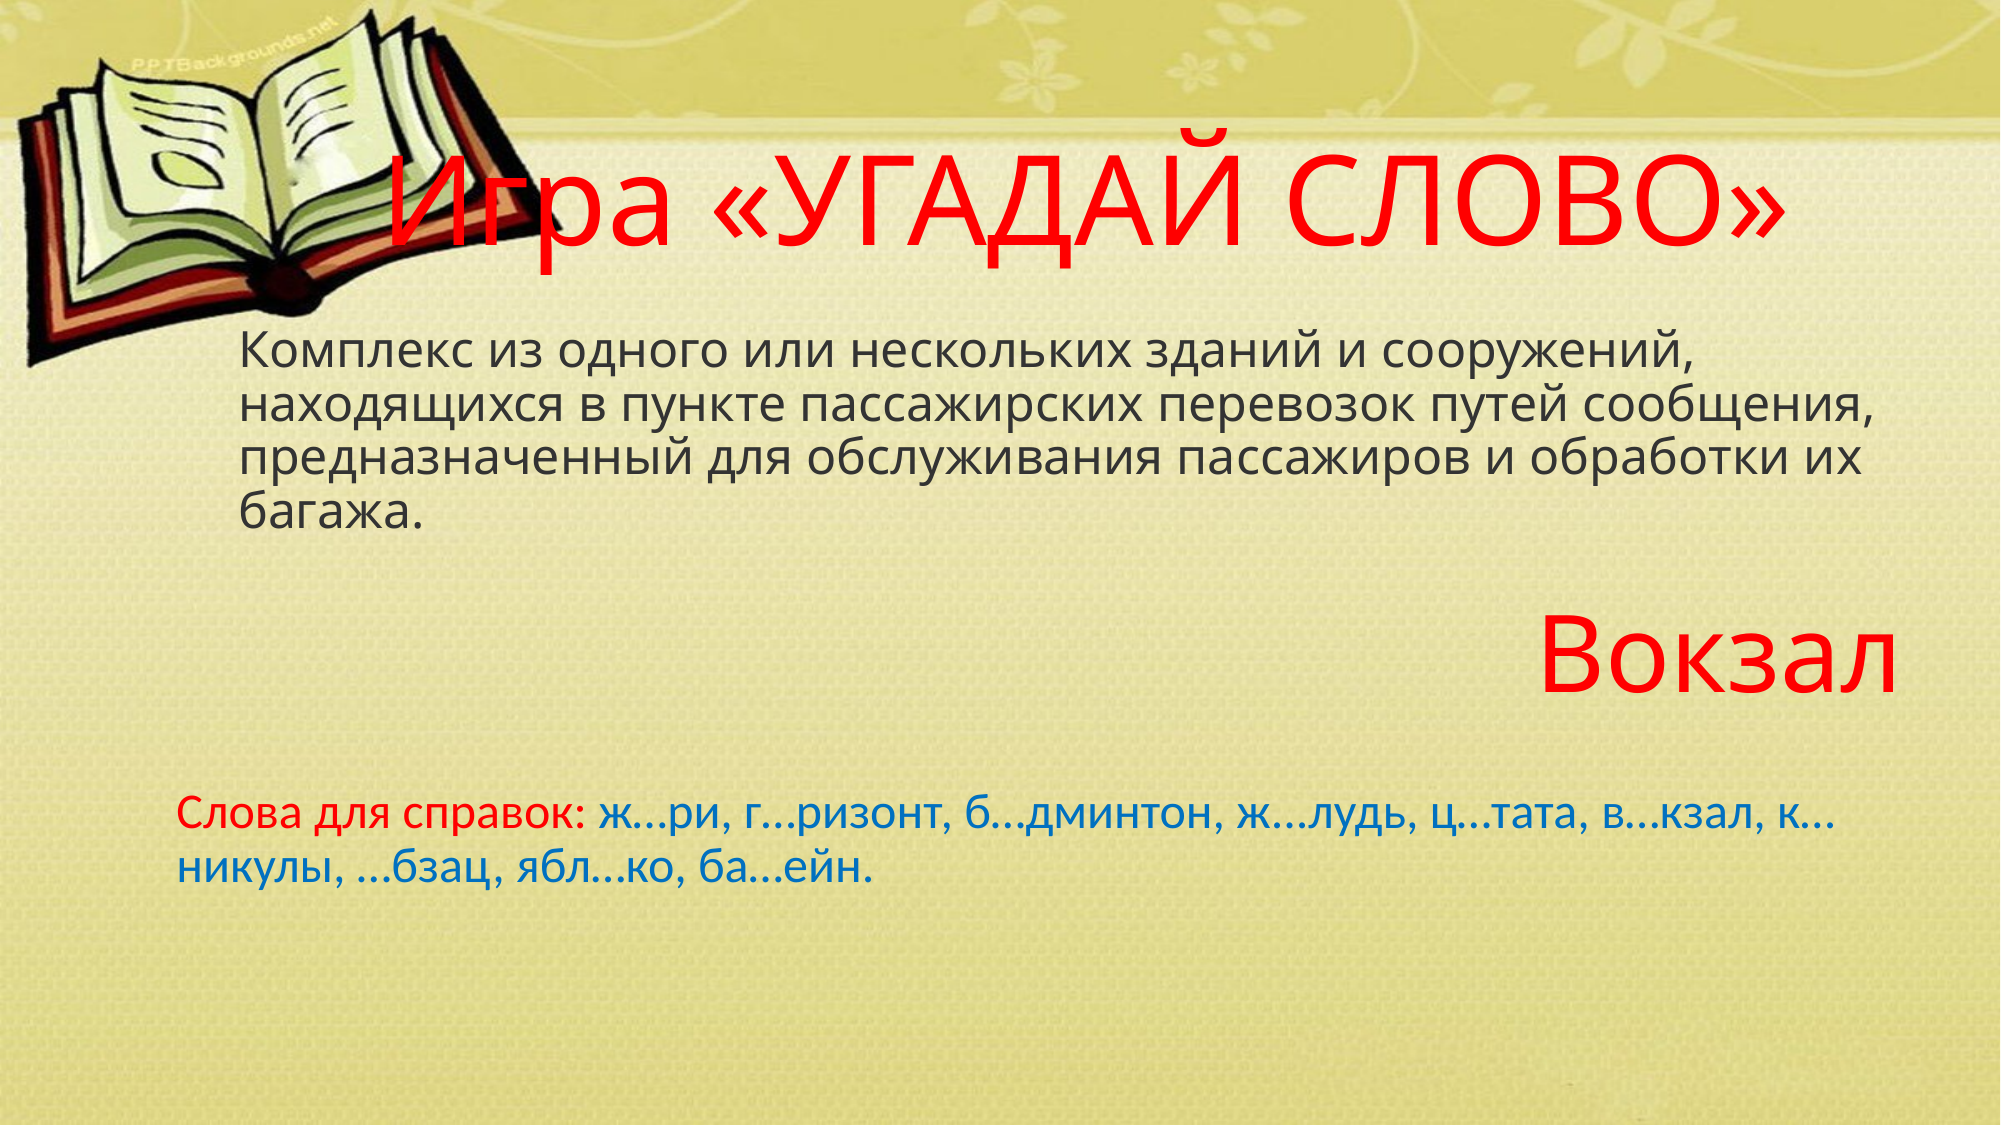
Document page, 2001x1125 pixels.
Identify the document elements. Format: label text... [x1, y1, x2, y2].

text_box Вокзал [933, 592, 1918, 724]
text_box Игра «УГАДАЙ СЛОВО» [223, 62, 1949, 281]
list Комплекс из одного или нескольких зданий и сооружений, находящихся в пункте пассажирских перевозок путей сообщения, предназначенный для обслуживания пассажиров и обработки их багажа. [223, 316, 1949, 563]
text_box Слова для справок: ж…ри, г…ризонт, б…дминтон, ж...лудь, ц…тата, в…кзал, к…никулы, …бзац, ябл…ко, ба…ейн. [161, 777, 1887, 1024]
picture [0, 0, 2001, 1125]
